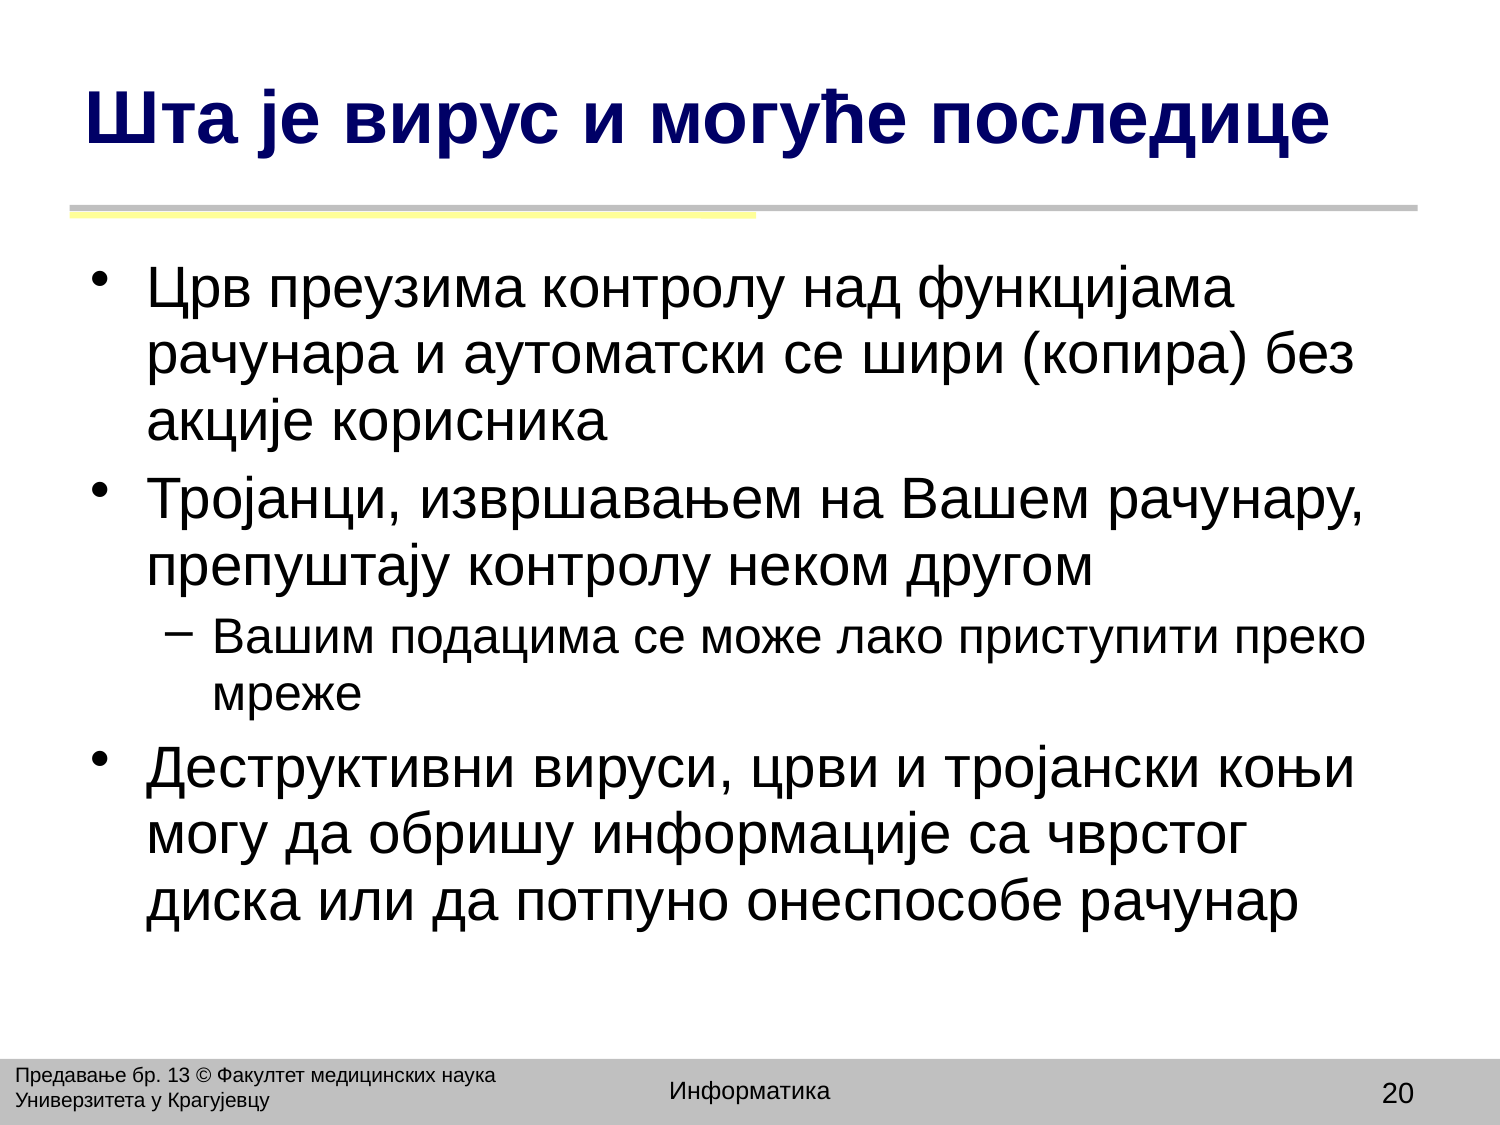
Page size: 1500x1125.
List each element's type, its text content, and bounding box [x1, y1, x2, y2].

footer Информатика [512, 1066, 988, 1125]
title Шта је вирус и могуће последице [69, 19, 1426, 208]
slide_number Предавање бр. 13 © Факултет медицинских наука Универзитета у Крагујевцу [0, 1053, 617, 1108]
slide_number 20 [1079, 1066, 1430, 1125]
list Црв преузима контролу над функцијама рачунара и аутоматски се шири (копира) без акције корисника Тројанци, извршавањем на Вашем рачунару, препуштају контролу неком другом Вашим подацима се може лако приступити преко мреже Деструктивни вируси, црви и тројански коњи могу да обришу информације са чврстог диска или да потпуно онеспособе рачунар [74, 246, 1426, 1023]
